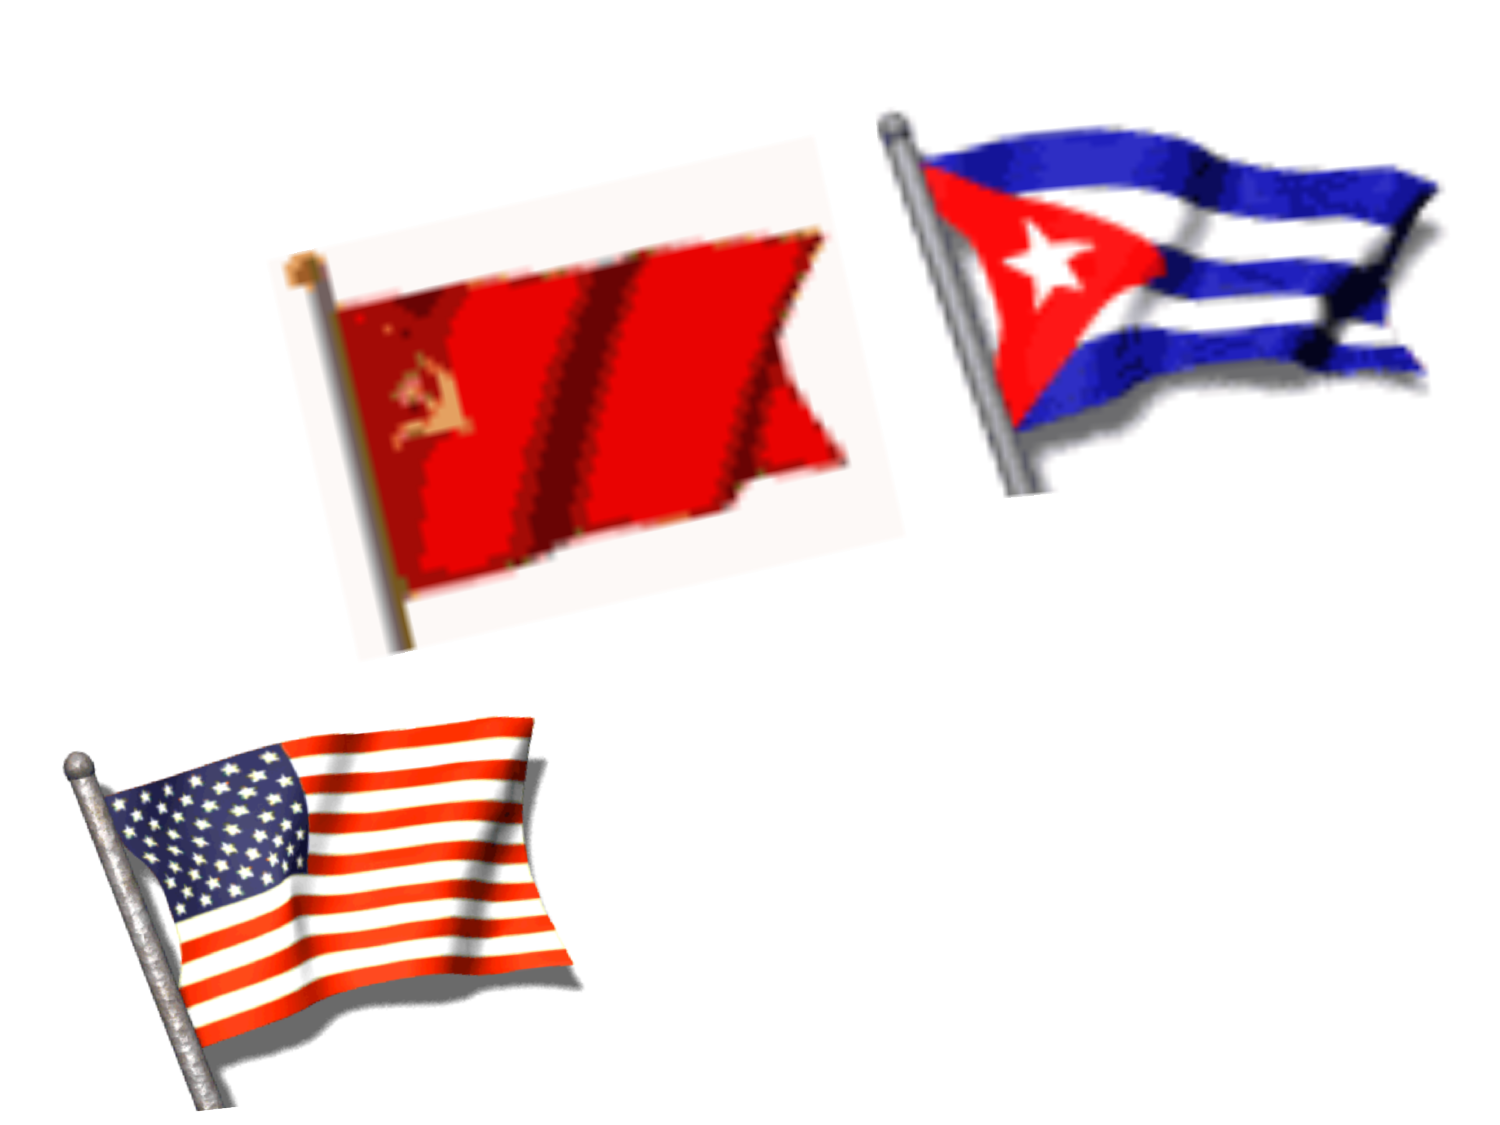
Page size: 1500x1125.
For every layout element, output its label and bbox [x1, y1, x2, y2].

picture [50, 651, 639, 1122]
picture [270, 60, 1483, 659]
